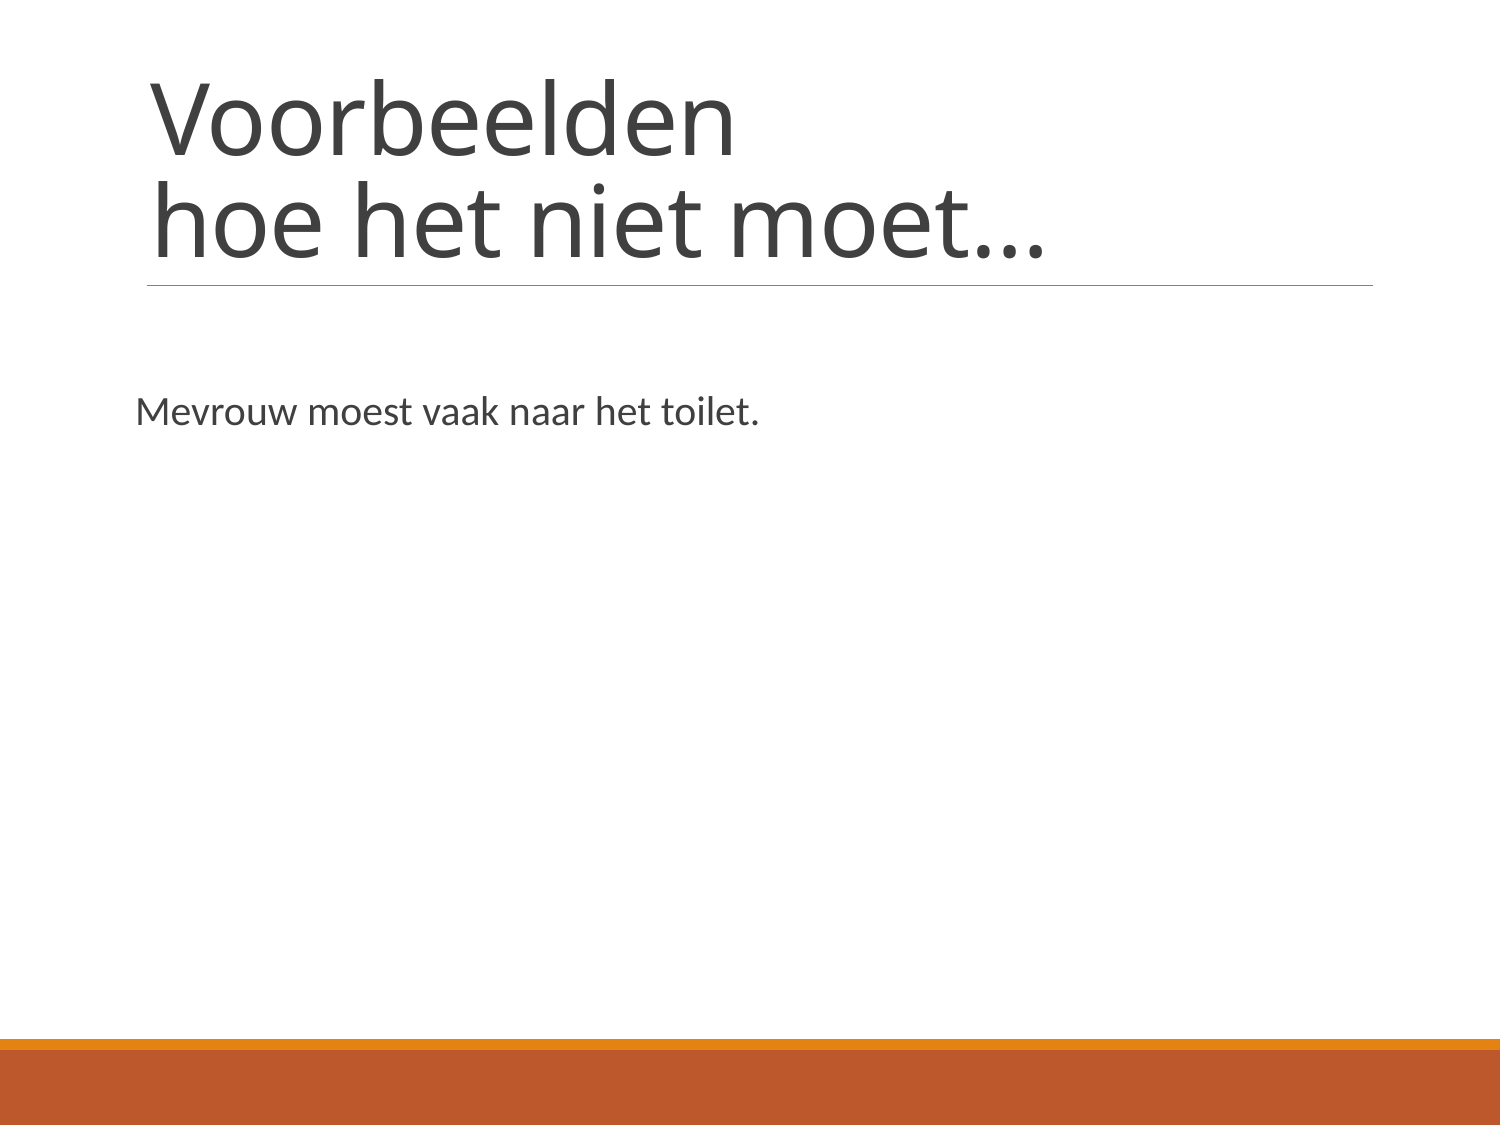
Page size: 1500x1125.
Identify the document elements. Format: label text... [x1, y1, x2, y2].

list Mevrouw moest vaak naar het toilet. [135, 302, 1373, 963]
title Voorbeelden hoe het niet moet… [135, 47, 1373, 285]
